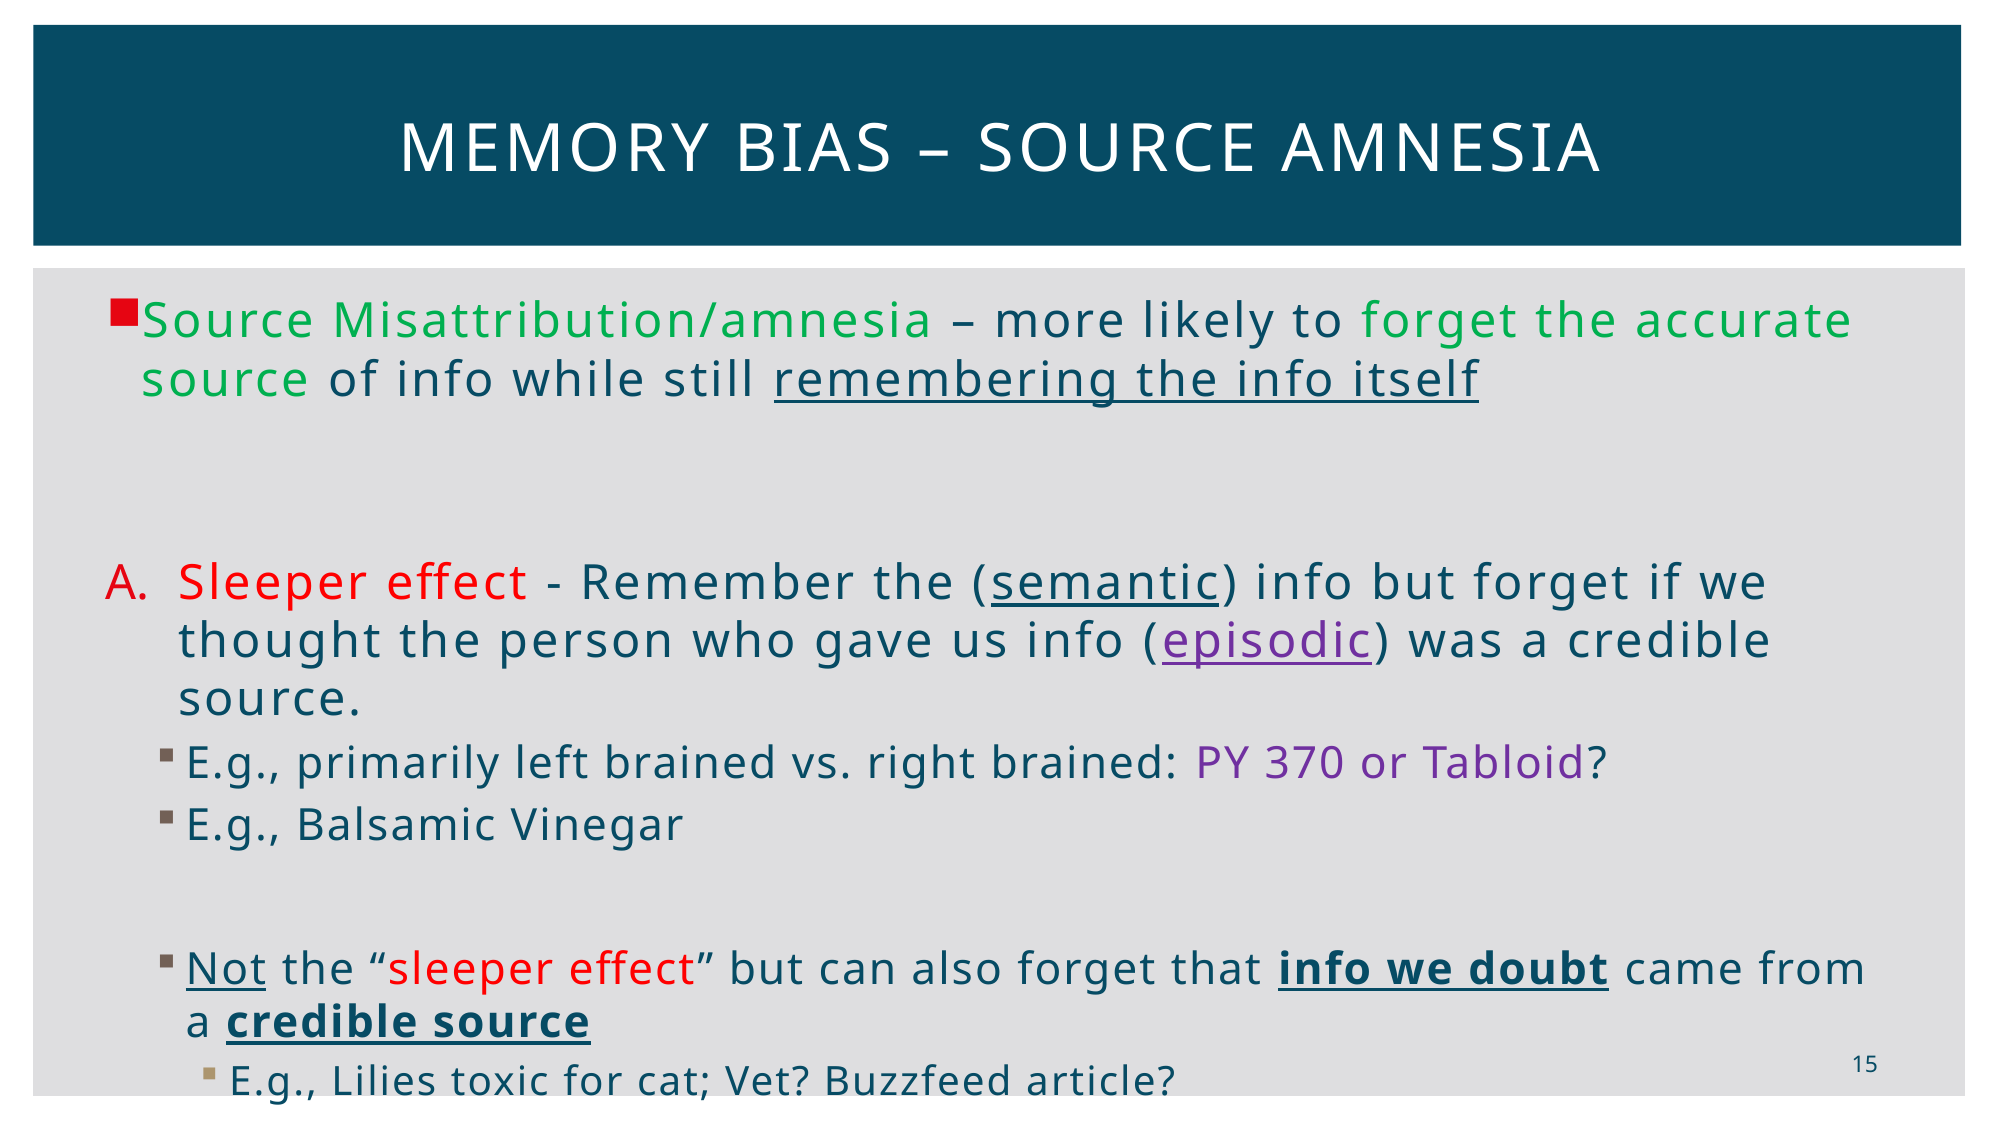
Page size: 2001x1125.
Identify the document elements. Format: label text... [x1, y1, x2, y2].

title Memory Bias – Source Amnesia [83, 58, 1917, 232]
slide_number 15 [1800, 1041, 1930, 1089]
list Source Misattribution/amnesia – more likely to forget the accurate source of info while still remembering the info itself Sleeper effect - Remember the (semantic) info but forget if we thought the person who gave us info (episodic) was a credible source. E.g., primarily left brained vs. right brained: PY 370 or Tabloid? E.g., Balsamic Vinegar Not the “sleeper effect” but can also forget that info we doubt came from a credible source E.g., Lilies toxic for cat; Vet? Buzzfeed article? [83, 281, 1923, 1113]
